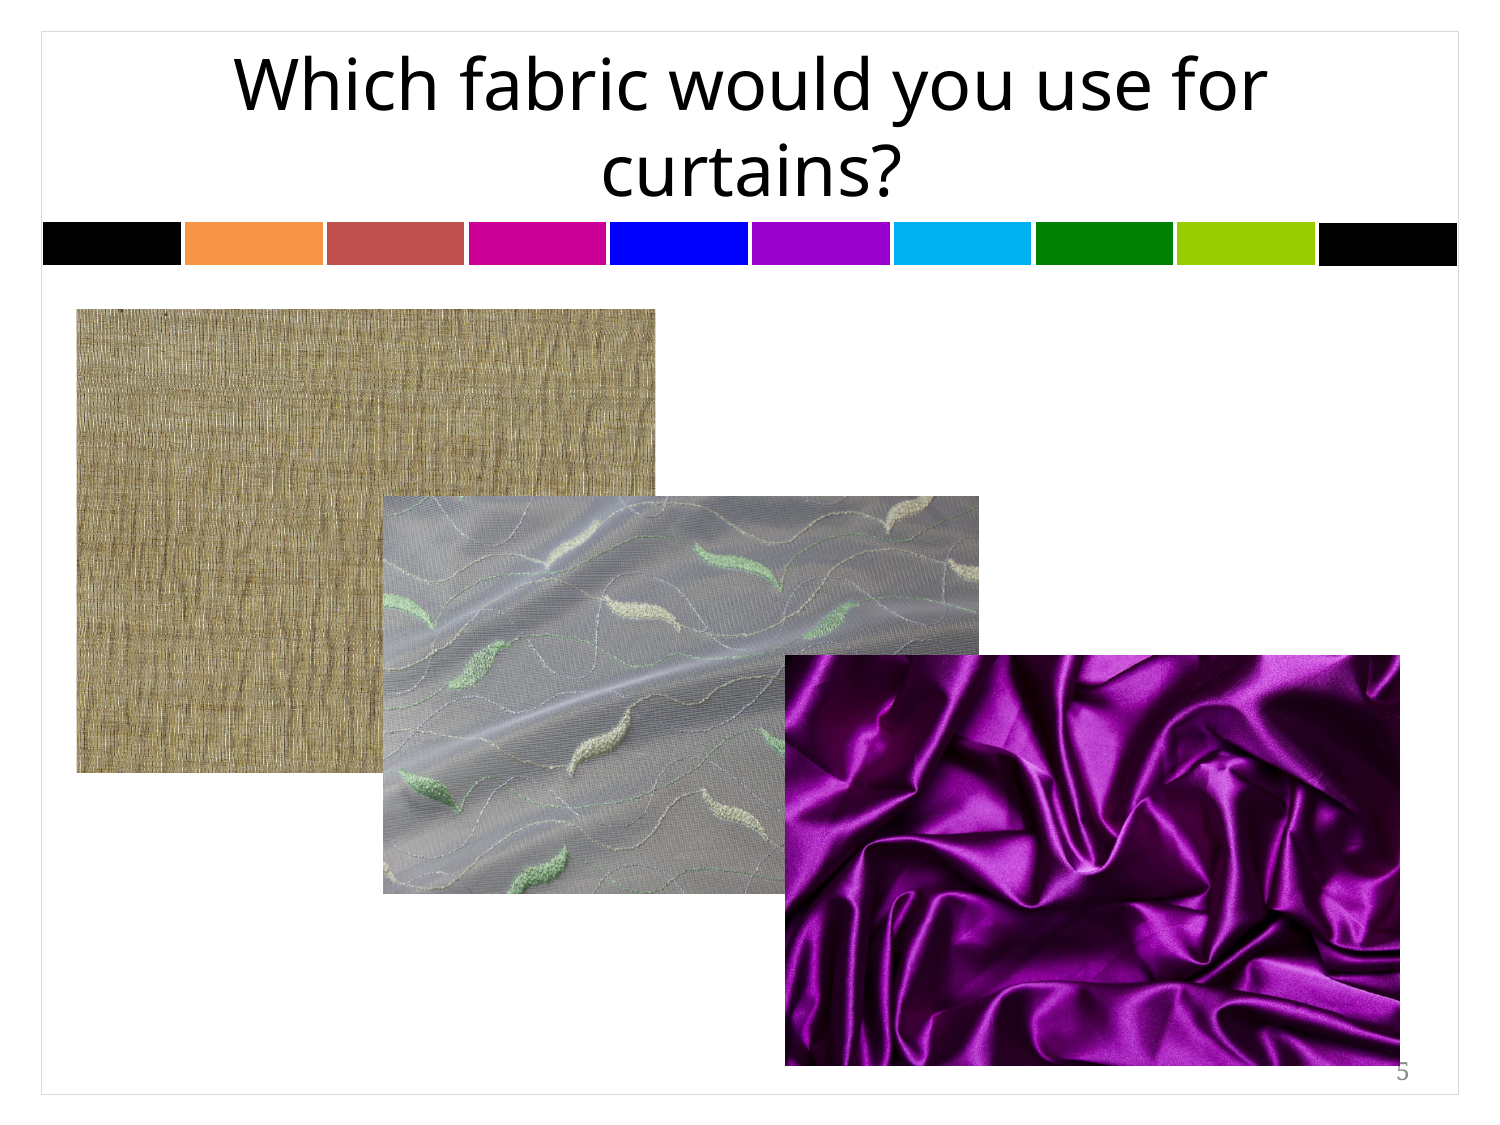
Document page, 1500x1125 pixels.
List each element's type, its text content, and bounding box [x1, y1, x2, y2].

picture [76, 309, 1400, 1066]
slide_number 5 [1074, 1042, 1425, 1103]
title Which fabric would you use for curtains? [76, 30, 1427, 219]
